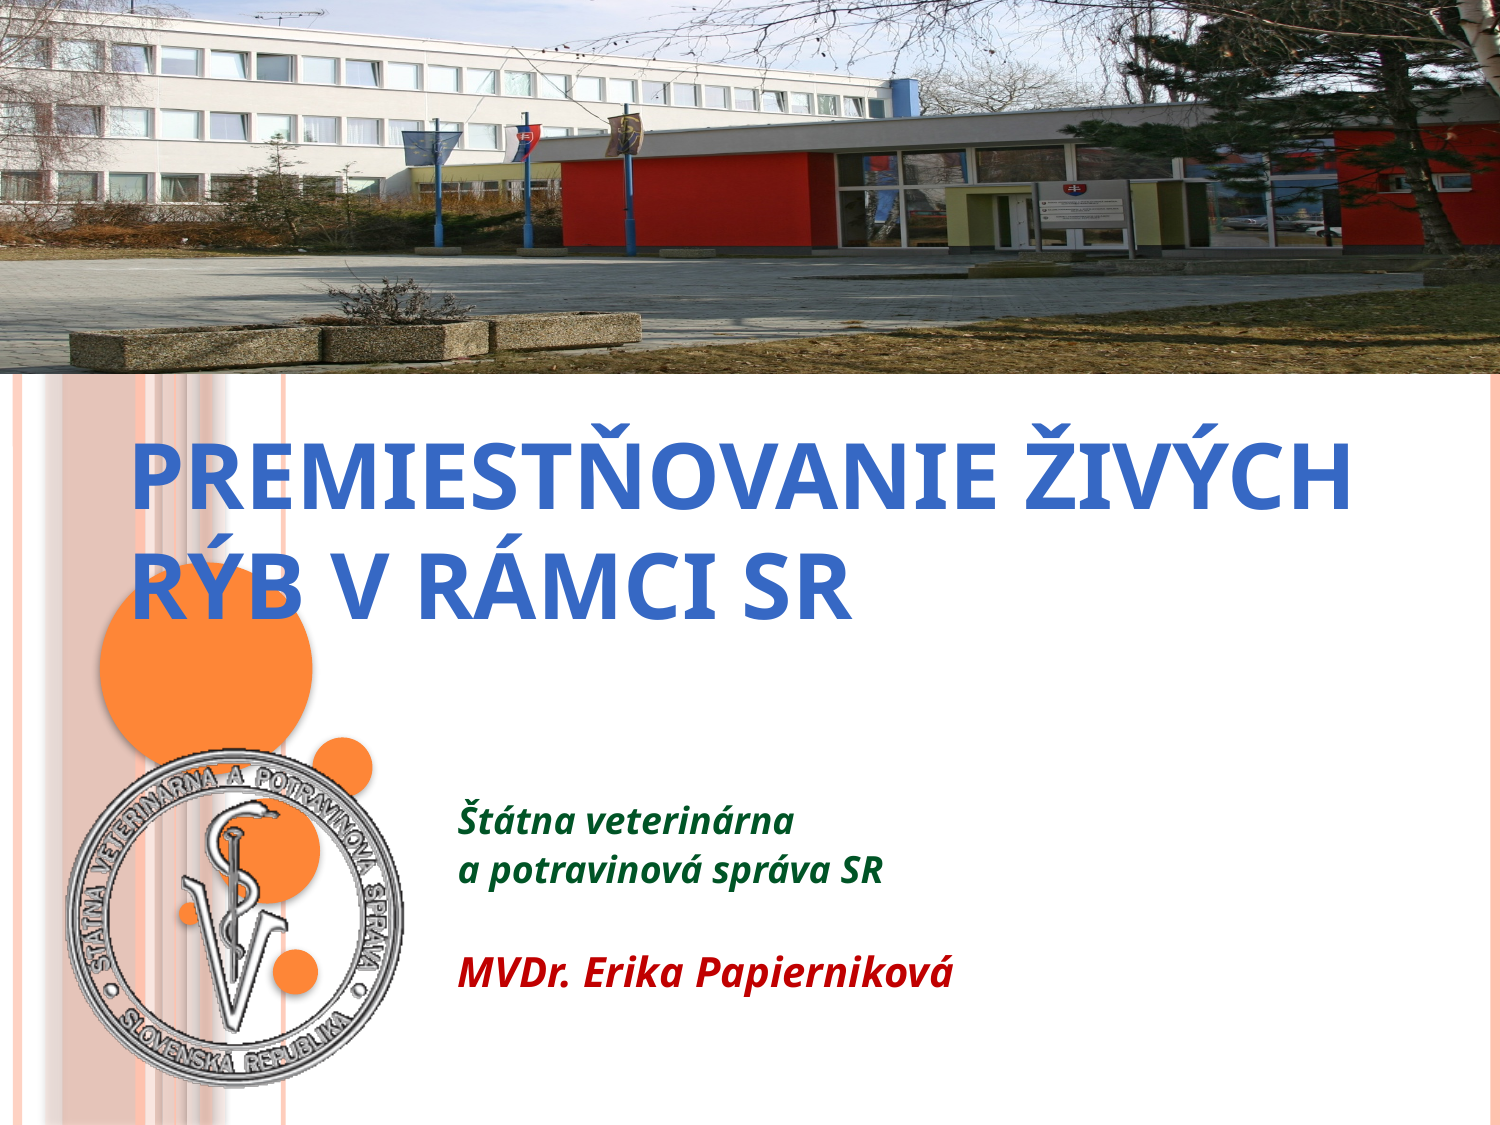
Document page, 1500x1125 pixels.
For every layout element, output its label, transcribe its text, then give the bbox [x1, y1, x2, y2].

picture [0, 0, 1500, 374]
title Premiestňovanie živých rýb v rámci SR [112, 384, 1388, 646]
subtitle Štátna veterinárna a potravinová správa SR MVDr. Erika Papierniková [442, 798, 1388, 1012]
picture [40, 739, 423, 1091]
